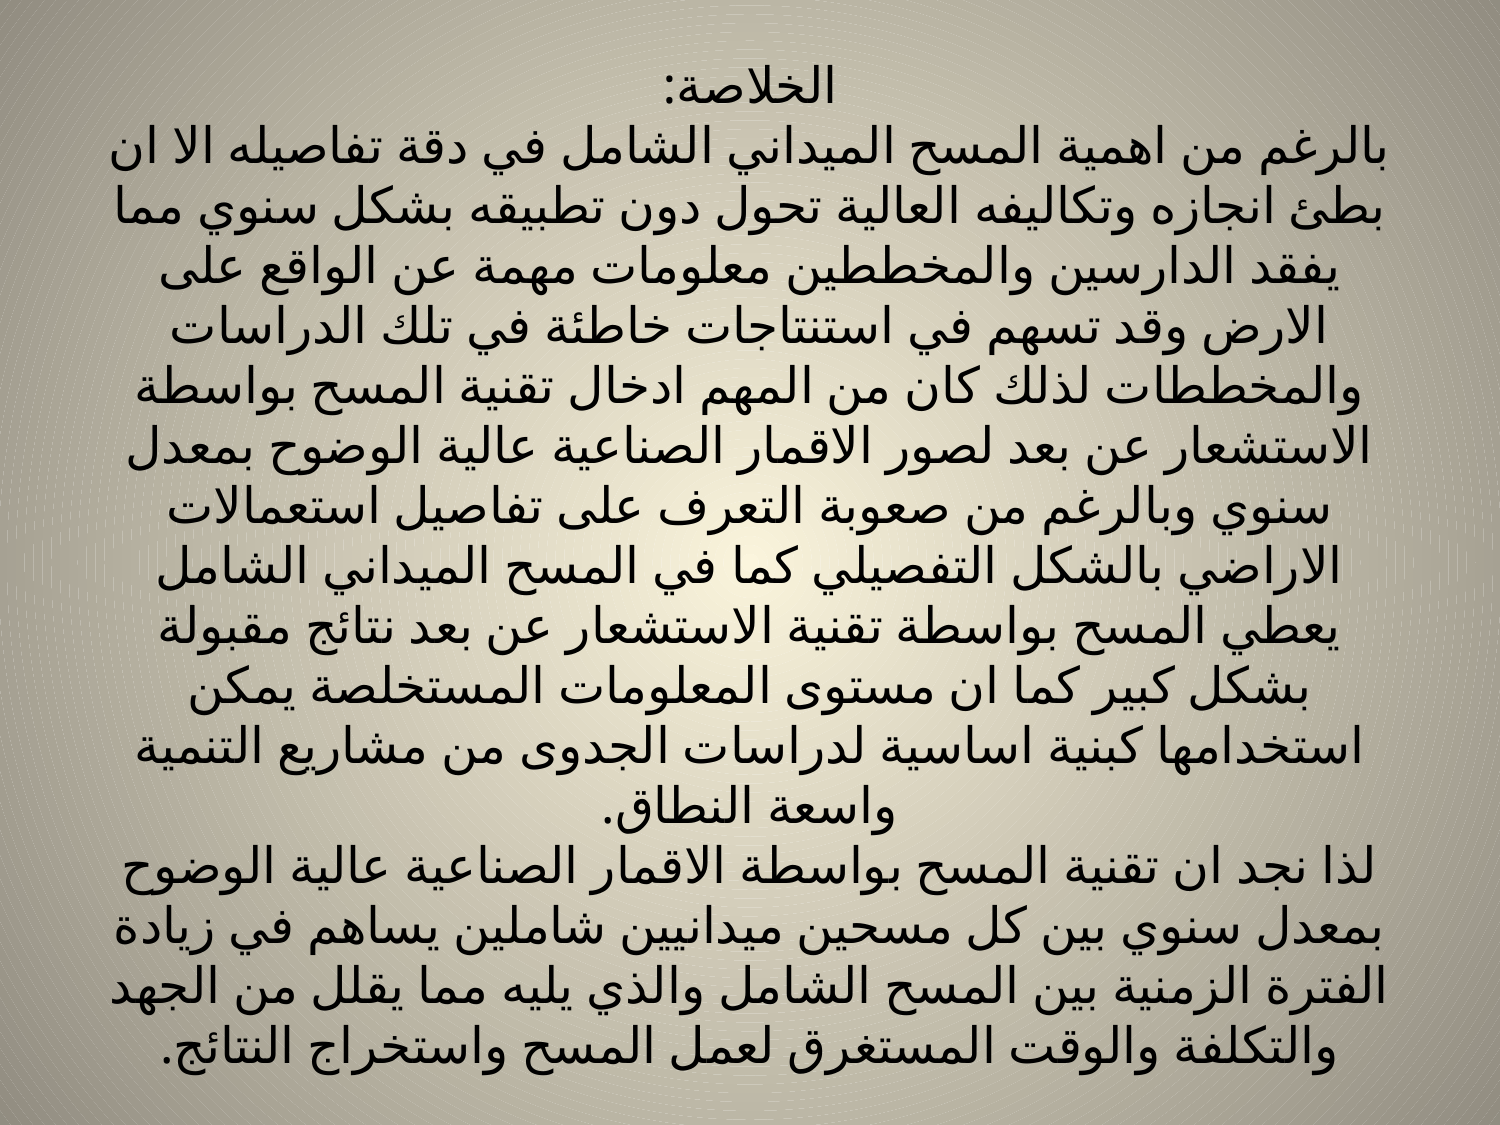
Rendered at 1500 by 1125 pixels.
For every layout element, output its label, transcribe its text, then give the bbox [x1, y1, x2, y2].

title الخلاصة: بالرغم من اهمية المسح الميداني الشامل في دقة تفاصيله الا ان بطئ انجازه وتكاليفه العالية تحول دون تطبيقه بشكل سنوي مما يفقد الدارسين والمخططين معلومات مهمة عن الواقع على الارض وقد تسهم في استنتاجات خاطئة في تلك الدراسات والمخططات لذلك كان من المهم ادخال تقنية المسح بواسطة الاستشعار عن بعد لصور الاقمار الصناعية عالية الوضوح بمعدل سنوي وبالرغم من صعوبة التعرف على تفاصيل استعمالات الاراضي بالشكل التفصيلي كما في المسح الميداني الشامل يعطي المسح بواسطة تقنية الاستشعار عن بعد نتائج مقبولة بشكل كبير كما ان مستوى المعلومات المستخلصة يمكن استخدامها كبنية اساسية لدراسات الجدوى من مشاريع التنمية واسعة النطاق. لذا نجد ان تقنية المسح بواسطة الاقمار الصناعية عالية الوضوح بمعدل سنوي بين كل مسحين ميدانيين شاملين يساهم في زيادة الفترة الزمنية بين المسح الشامل والذي يليه مما يقلل من الجهد والتكلفة والوقت المستغرق لعمل المسح واستخراج النتائج. [75, 45, 1425, 1083]
